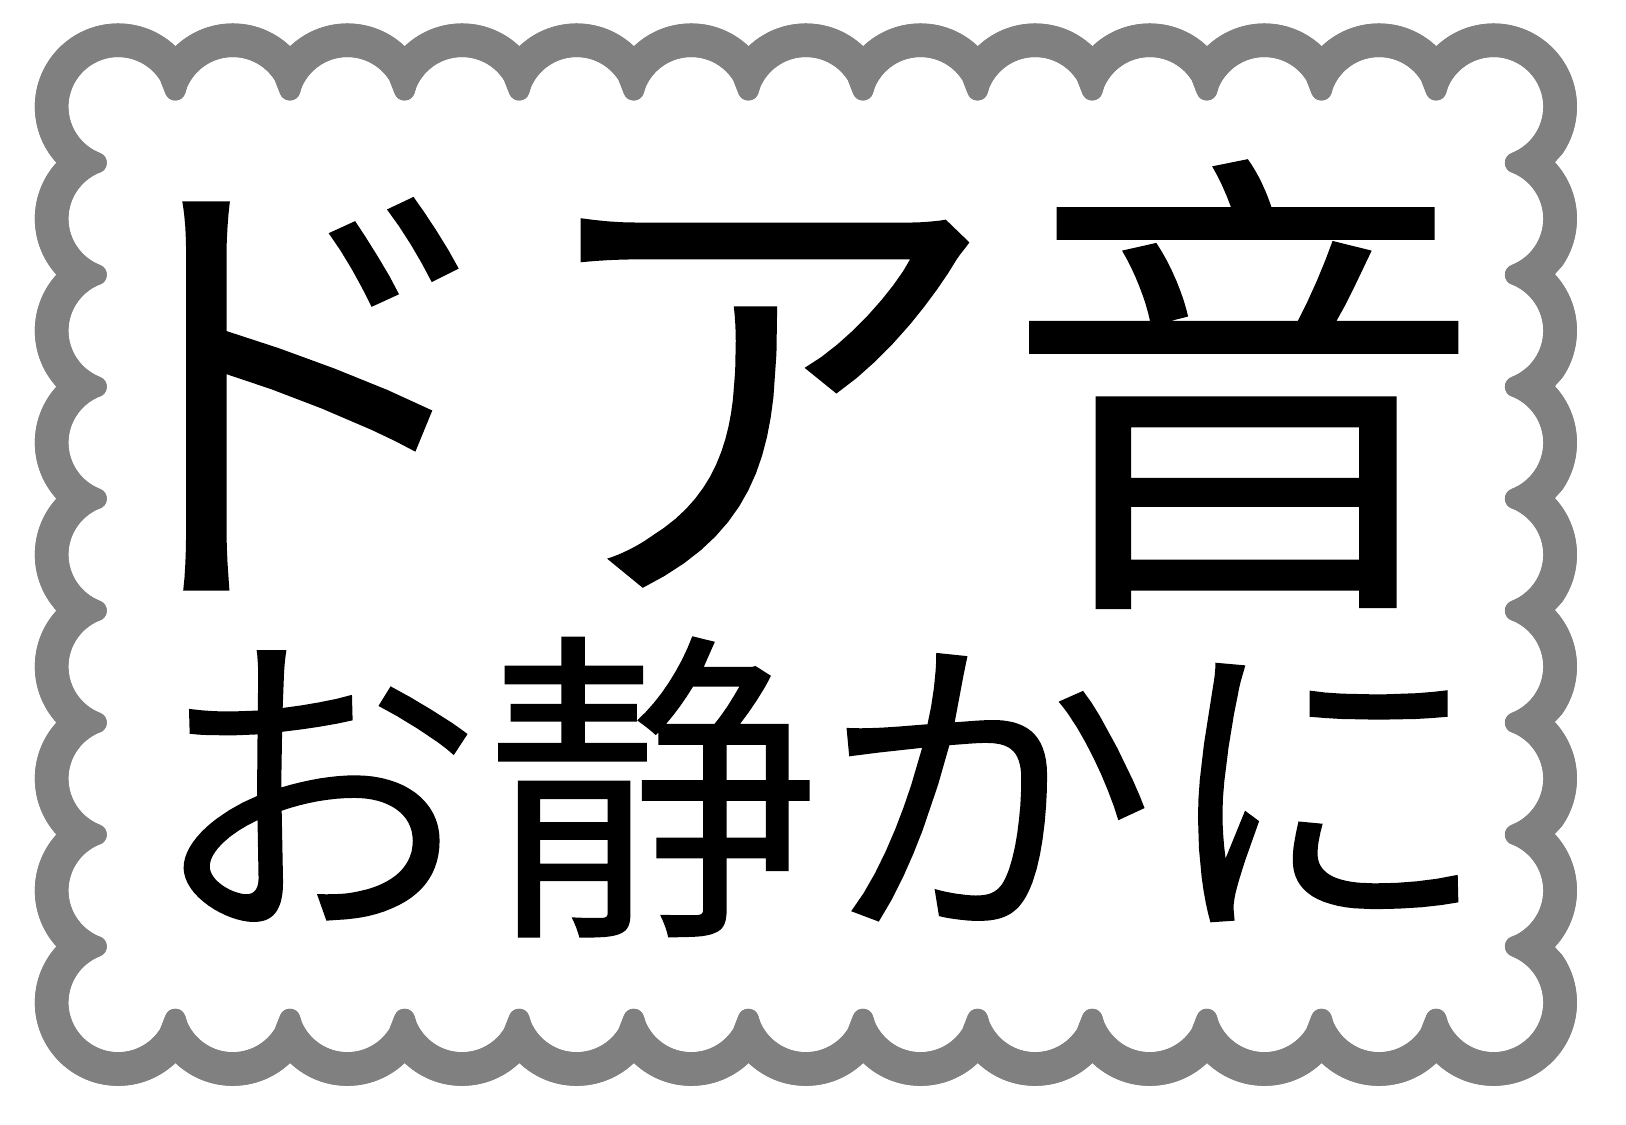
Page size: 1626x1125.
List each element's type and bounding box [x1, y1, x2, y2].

text_box [43, 31, 1569, 1078]
